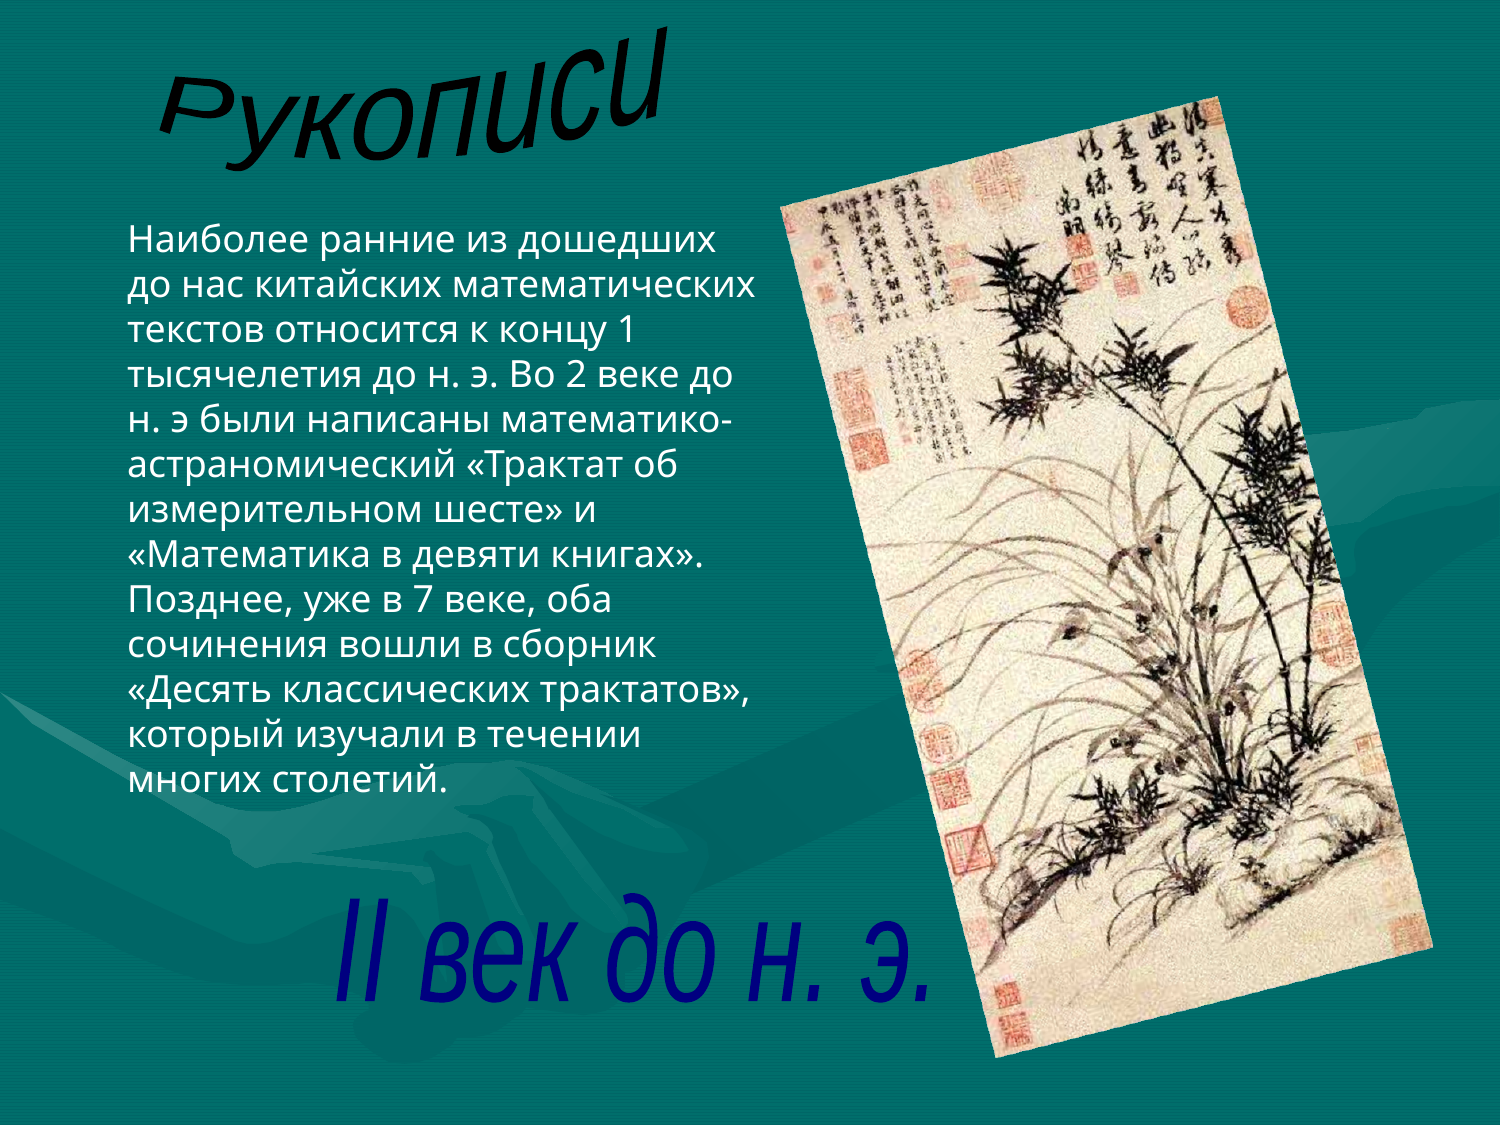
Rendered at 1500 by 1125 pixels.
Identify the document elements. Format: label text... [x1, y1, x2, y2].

picture [785, 97, 1432, 1057]
text_box Наиболее ранние из дошедших до нас китайских математических текстов относится к концу 1 тысячелетия до н. э. Во 2 веке до н. э были написаны математико-астраномический «Трактат об измерительном шесте» и «Математика в девяти книгах». Позднее, уже в 7 веке, оба сочинения вошли в сборник «Десять классических трактатов», который изучали в течении многих столетий. [112, 207, 786, 808]
